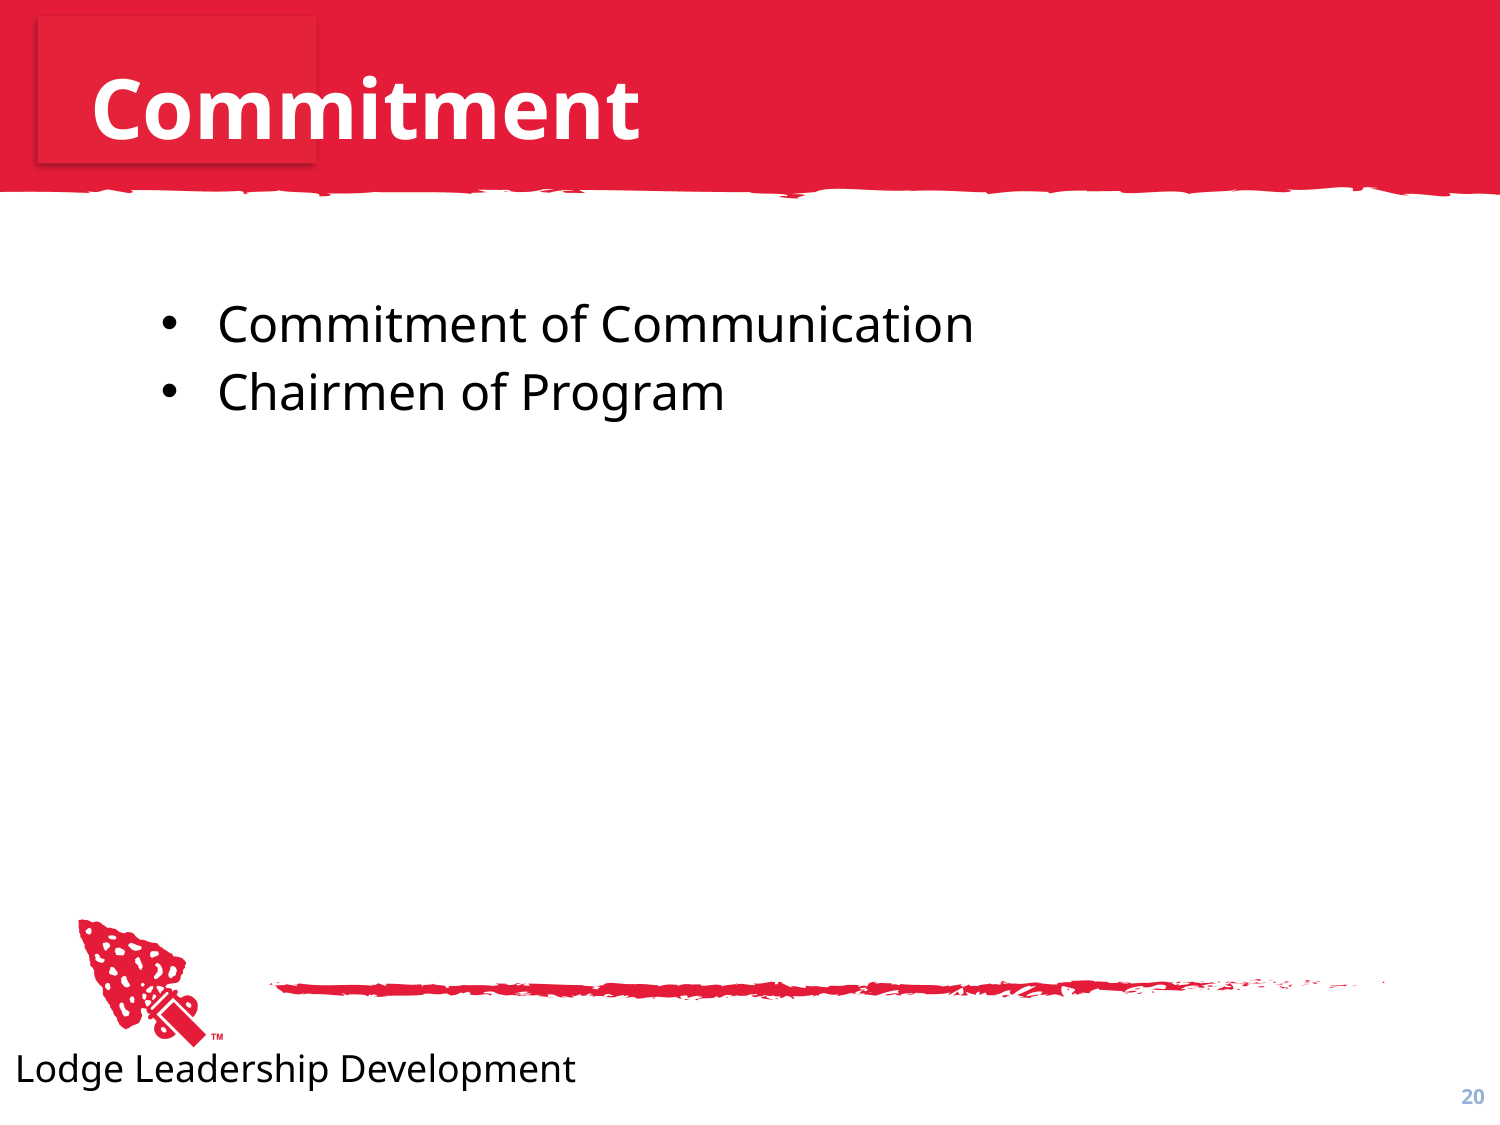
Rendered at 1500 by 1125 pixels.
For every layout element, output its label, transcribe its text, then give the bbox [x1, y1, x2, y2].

title Commitment [75, 45, 1425, 168]
text_box Lodge Leadership Development [0, 1037, 1500, 1125]
picture [0, 0, 1500, 1037]
list Commitment of Communication Chairmen of Program [75, 284, 1425, 1005]
